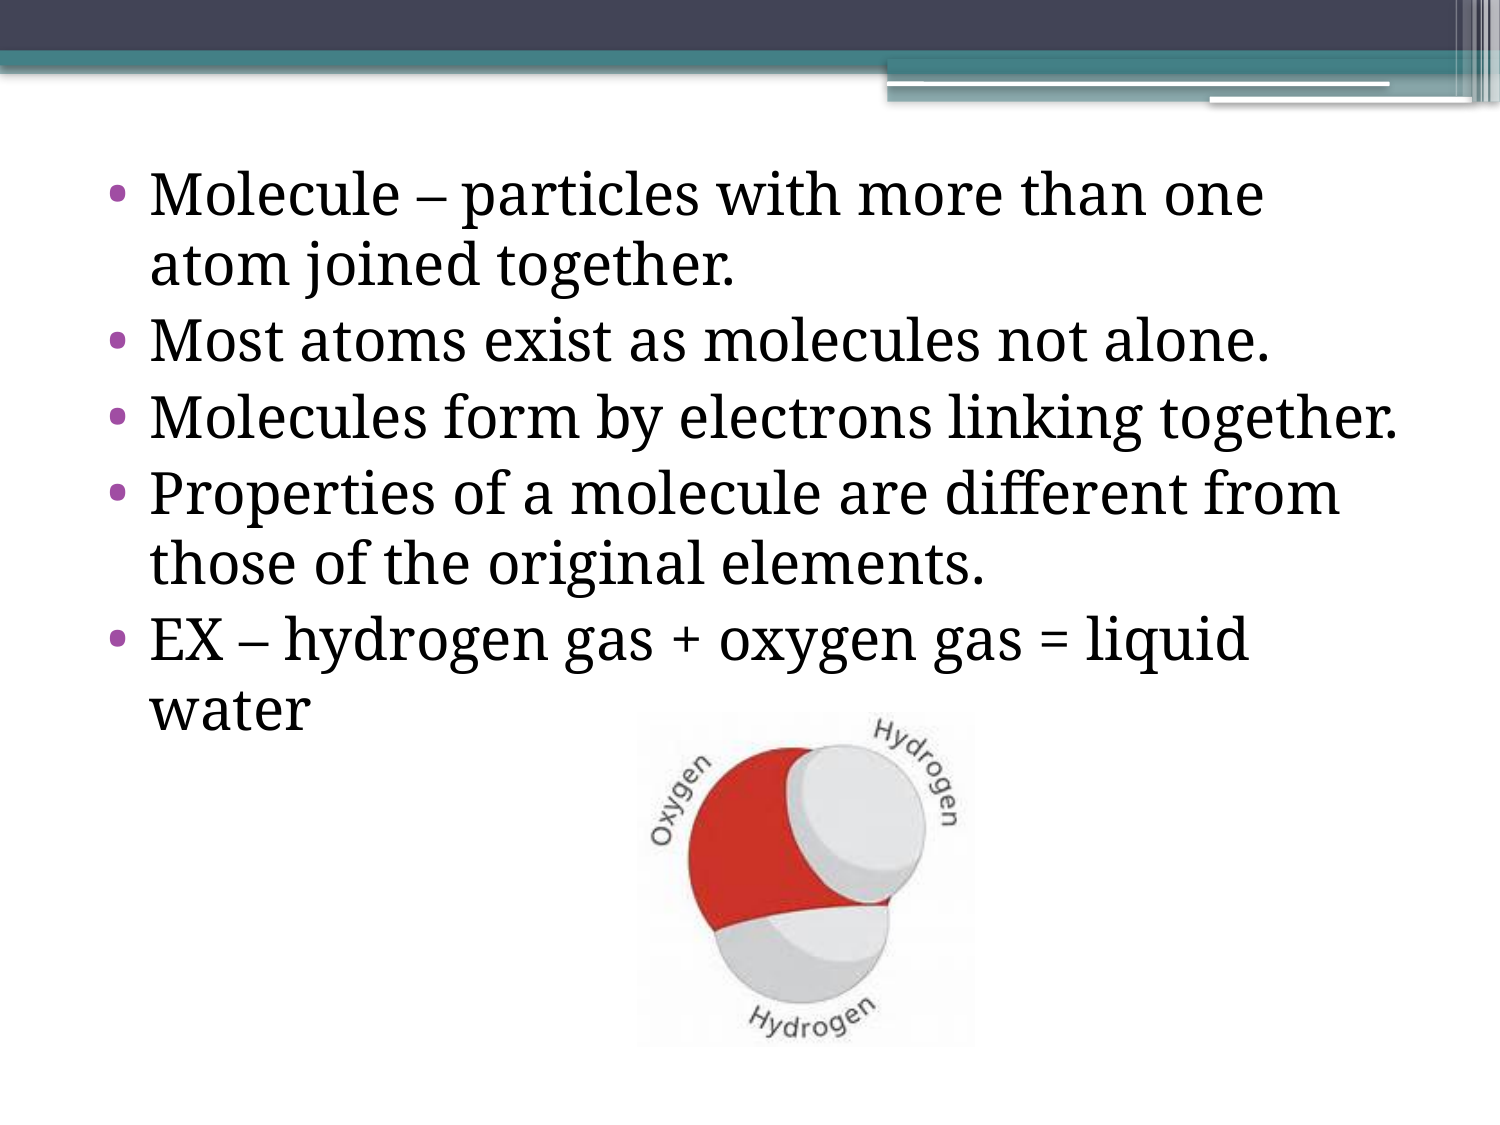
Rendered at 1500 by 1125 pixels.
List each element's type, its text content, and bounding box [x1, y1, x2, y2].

list Molecule – particles with more than one atom joined together. Most atoms exist as molecules not alone. Molecules form by electrons linking together. Properties of a molecule are different from those of the original elements. EX – hydrogen gas + oxygen gas = liquid water [75, 149, 1425, 738]
picture [637, 712, 976, 1047]
